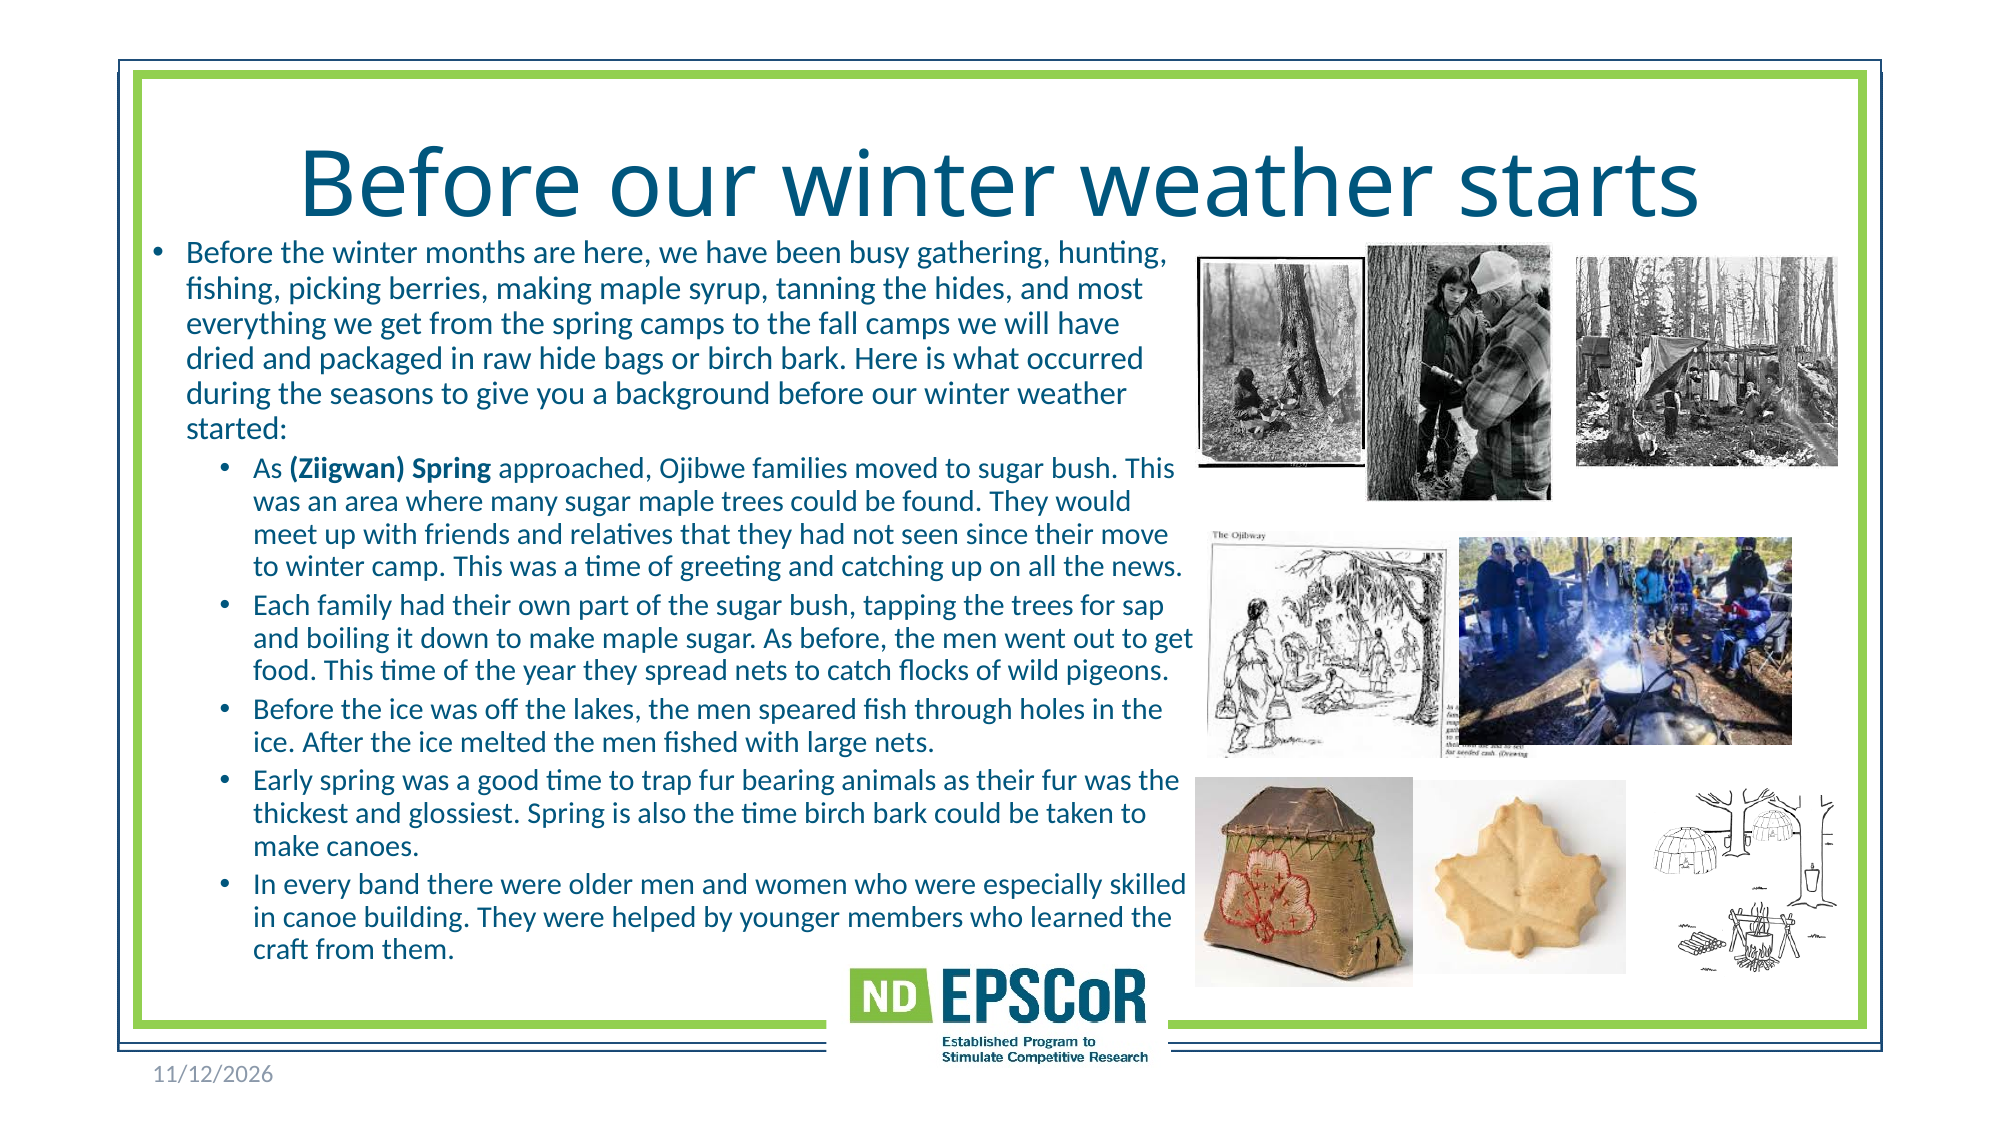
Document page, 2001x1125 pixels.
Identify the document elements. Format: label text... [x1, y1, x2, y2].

picture [1653, 785, 1839, 979]
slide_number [137, 1042, 588, 1103]
list Before the winter months are here, we have been busy gathering, hunting, fishing, picking berries, making maple syrup, tanning the hides, and most everything we get from the spring camps to the fall camps we will have dried and packaged in raw hide bags or birch bark. Here is what occurred during the seasons to give you a background before our winter weather started: As (Ziigwan) Spring approached, Ojibwe families moved to sugar bush. This was an area where many sugar maple trees could be found. They would meet up with friends and relatives that they had not seen since their move to winter camp. This was a time of greeting and catching up on all the news. Each family had their own part of the sugar bush, tapping the trees for sap and boiling it down to make maple sugar. As before, the men went out to get food. This time of the year they spread nets to catch flocks of wild pigeons. Before the ice was off the lakes, the men speared fish through holes in the ice. After the ice melted the men fished with large nets. Early spring was a good time to trap fur bearing animals as their fur was the thickest and glossiest. Spring is also the time birch bark could be taken to make canoes. In every band there were older men and women who were especially skilled in canoe building. They were helped by younger members who learned the craft from them. [137, 228, 1211, 991]
title Before our winter weather starts [137, 96, 1863, 278]
picture [1576, 255, 1838, 469]
picture [1207, 531, 1792, 758]
picture [1089, 991, 1100, 1015]
picture [1195, 777, 1626, 987]
picture [588, 72, 1883, 1068]
picture [1195, 242, 1553, 502]
picture [117, 72, 137, 1052]
